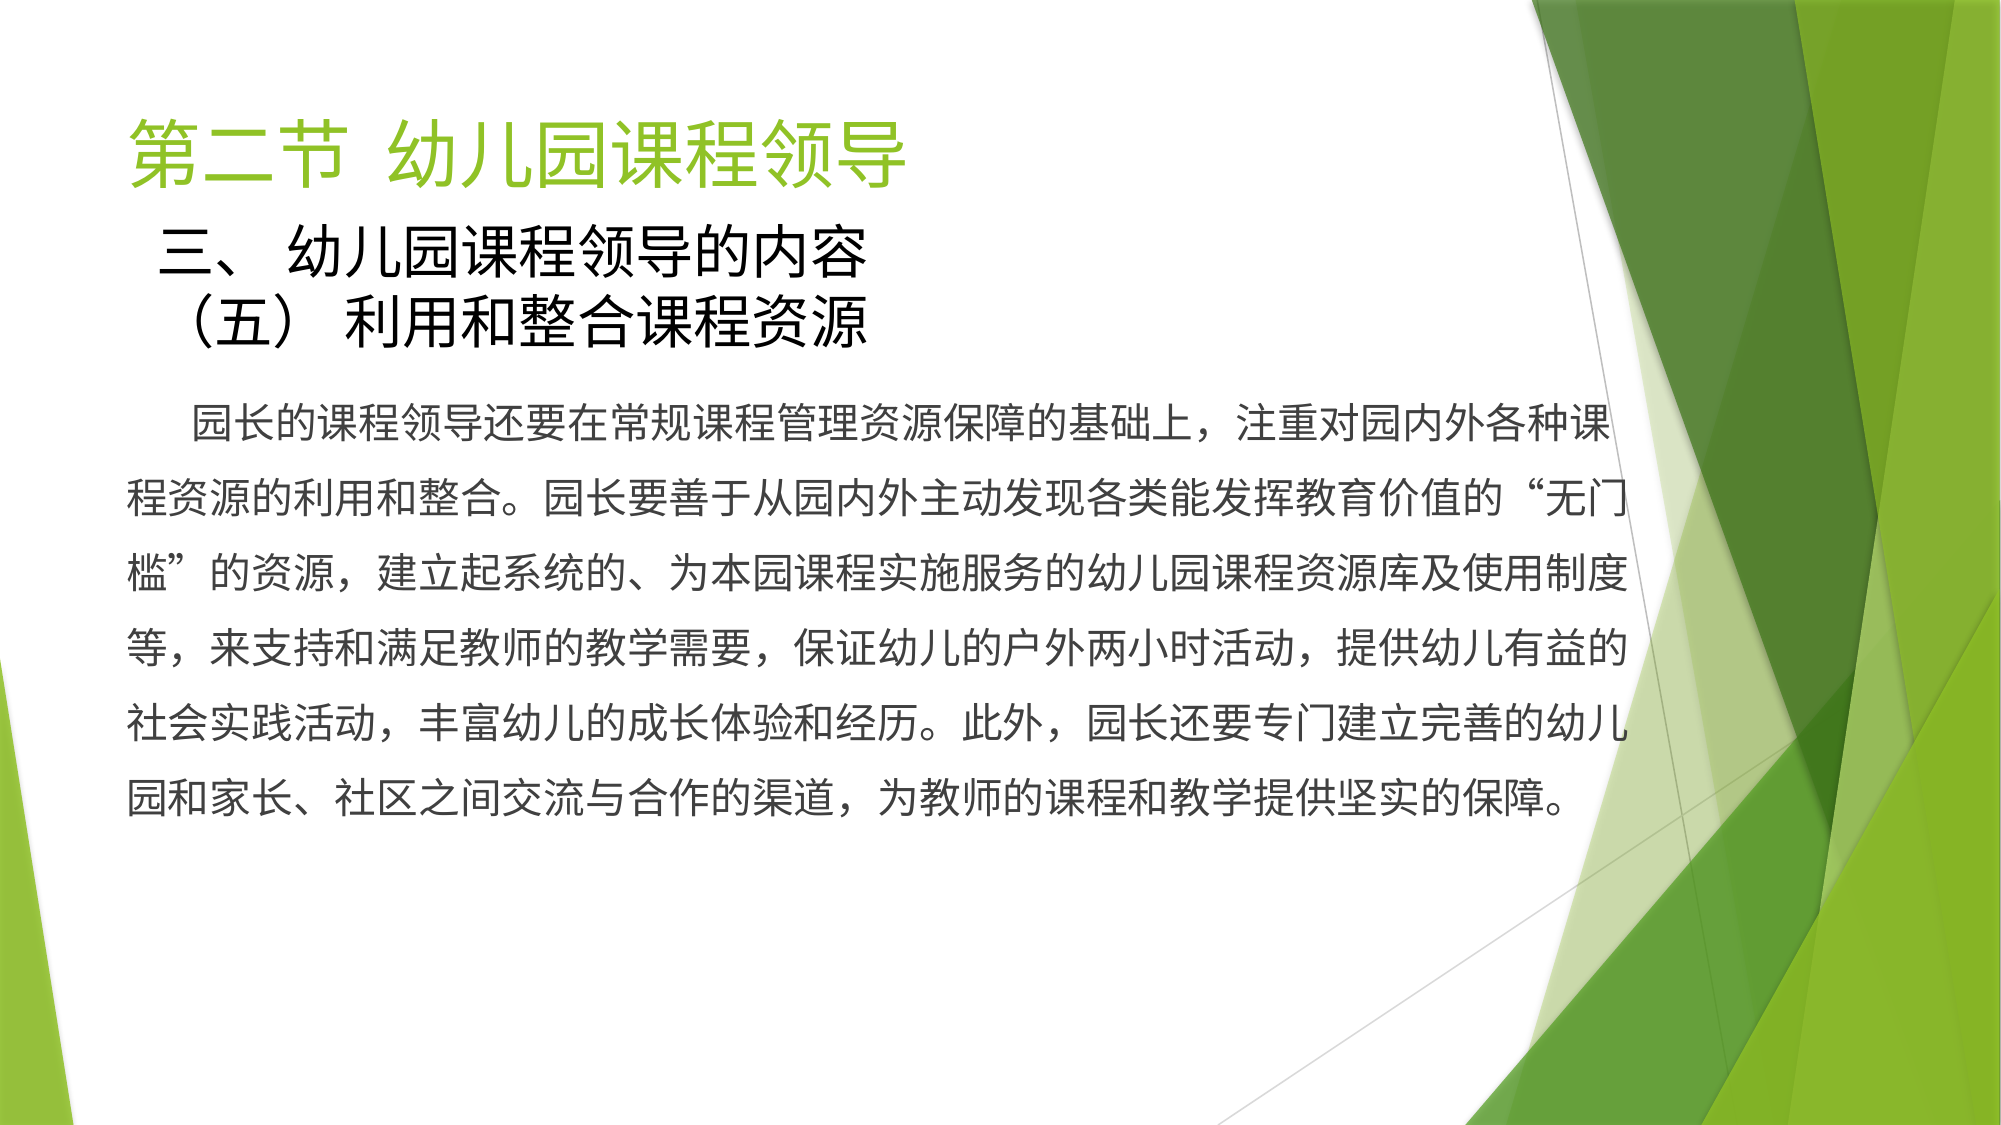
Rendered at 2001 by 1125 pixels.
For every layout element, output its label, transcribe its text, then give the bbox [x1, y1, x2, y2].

list 园长的课程领导还要在常规课程管理资源保障的基础上，注重对园内外各种课程资源的利用和整合。园长要善于从园内外主动发现各类能发挥教育价值的“无门槛”的资源，建立起系统的、为本园课程实施服务的幼儿园课程资源库及使用制度等，来支持和满足教师的教学需要，保证幼儿的户外两小时活动，提供幼儿有益的社会实践活动，丰富幼儿的成长体验和经历。此外，园长还要专门建立完善的幼儿园和家长、社区之间交流与合作的渠道，为教师的课程和教学提供坚实的保障。 [111, 364, 1658, 1025]
title 第二节 幼儿园课程领导 [111, 99, 1522, 317]
text_box 三、 幼儿园课程领导的内容 （五） 利用和整合课程资源 [141, 208, 1451, 363]
